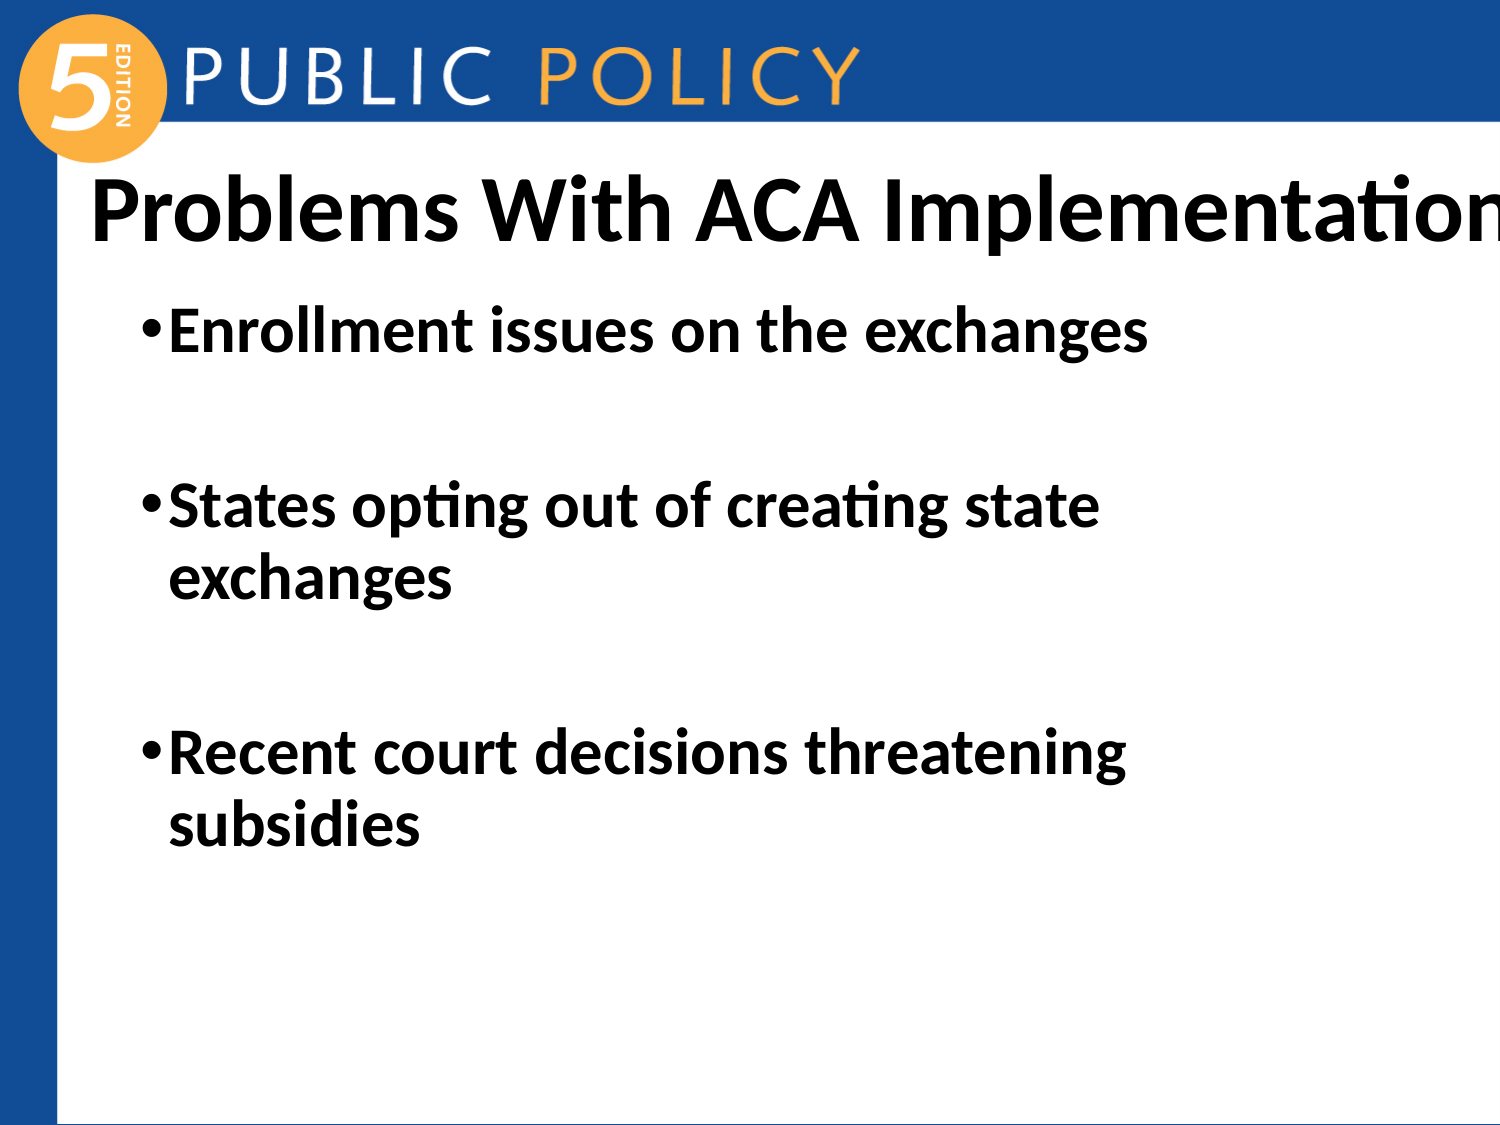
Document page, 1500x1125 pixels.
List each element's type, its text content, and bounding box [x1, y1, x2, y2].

title Problems With ACA Implementation [75, 147, 1500, 275]
list Enrollment issues on the exchanges States opting out of creating state exchanges Recent court decisions threatening subsidies [125, 287, 1385, 913]
picture [0, 0, 1500, 1125]
